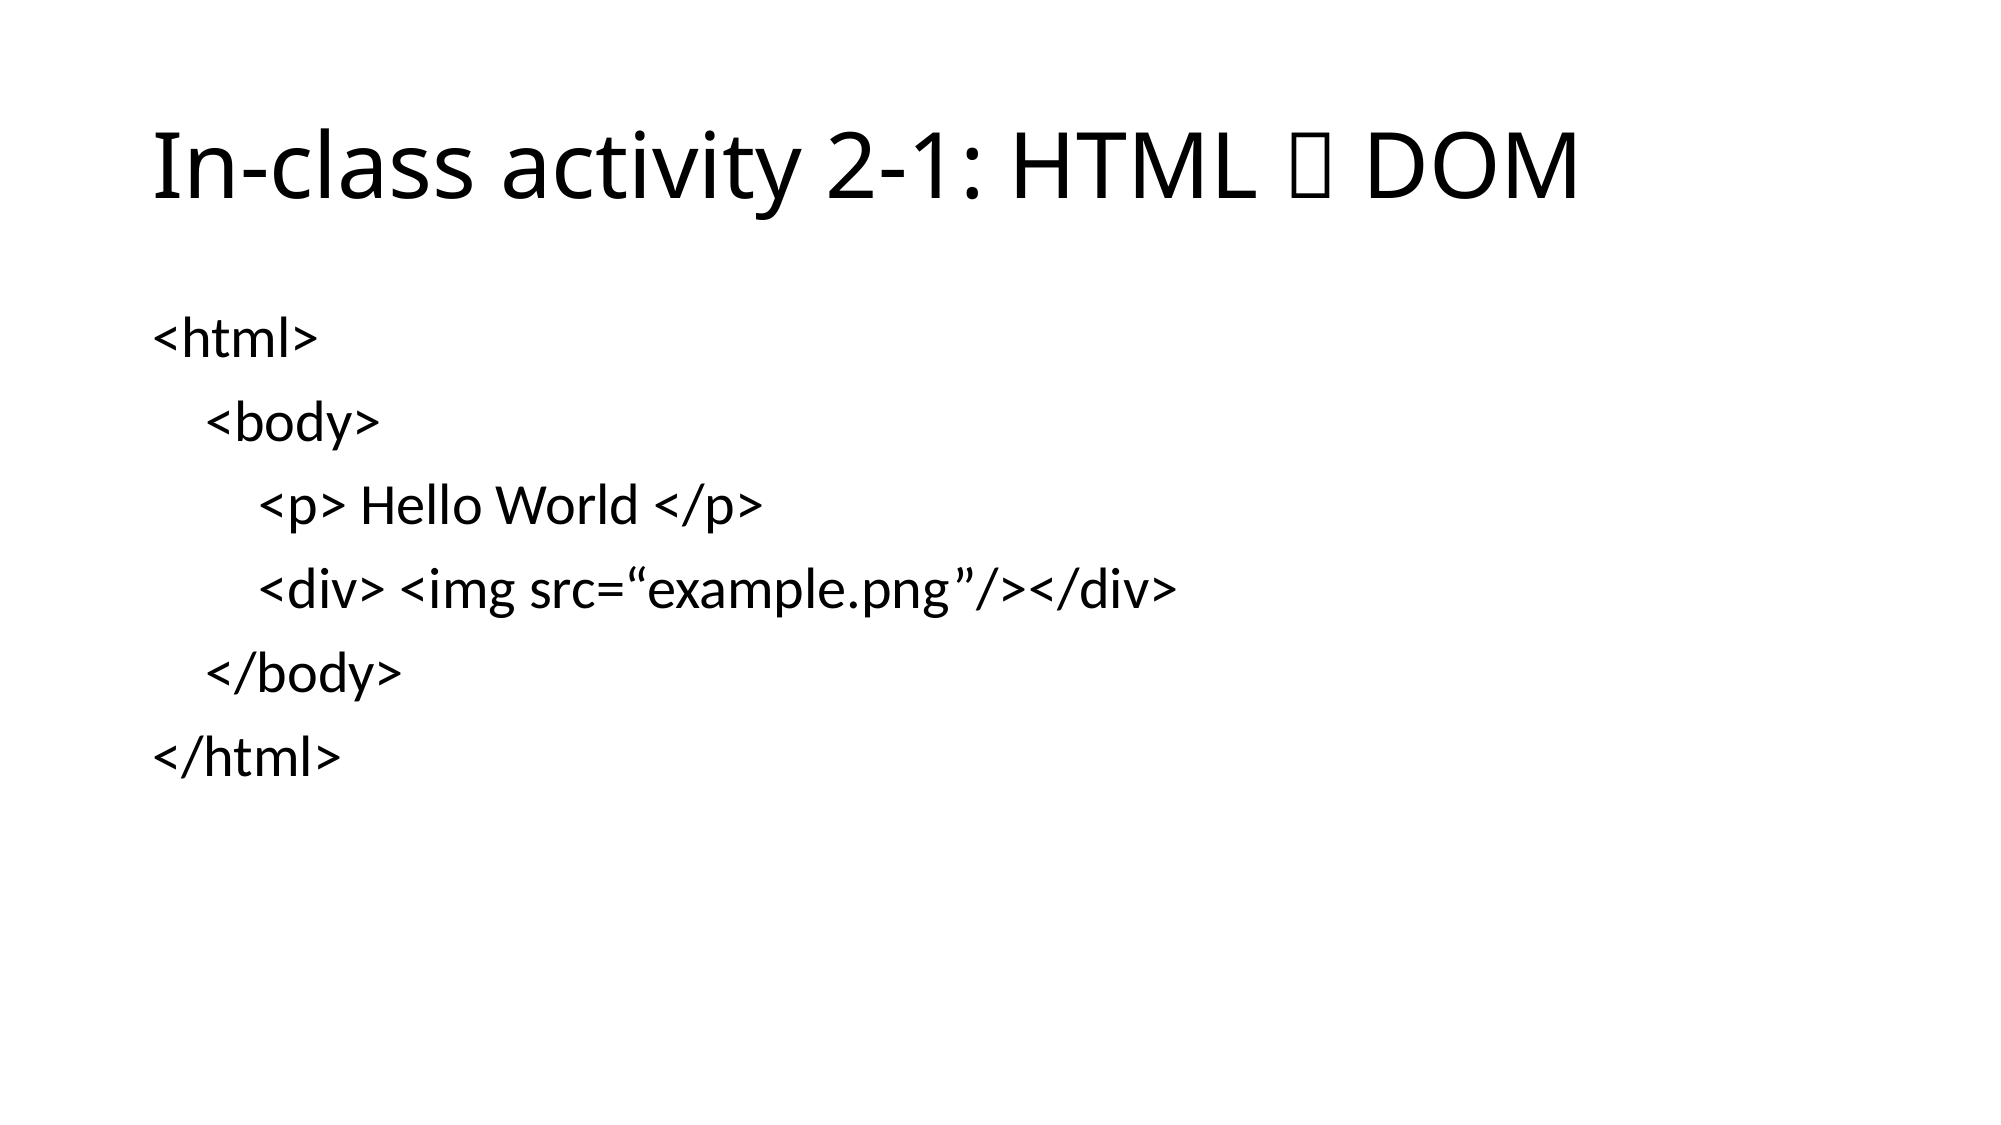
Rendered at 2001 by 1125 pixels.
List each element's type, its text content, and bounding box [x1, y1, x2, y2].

list <html> <body> <p> Hello World </p> <div> <img src=“example.png”/></div> </body> </html> [137, 299, 1863, 1014]
title In-class activity 2-1: HTML  DOM [137, 59, 1863, 278]
